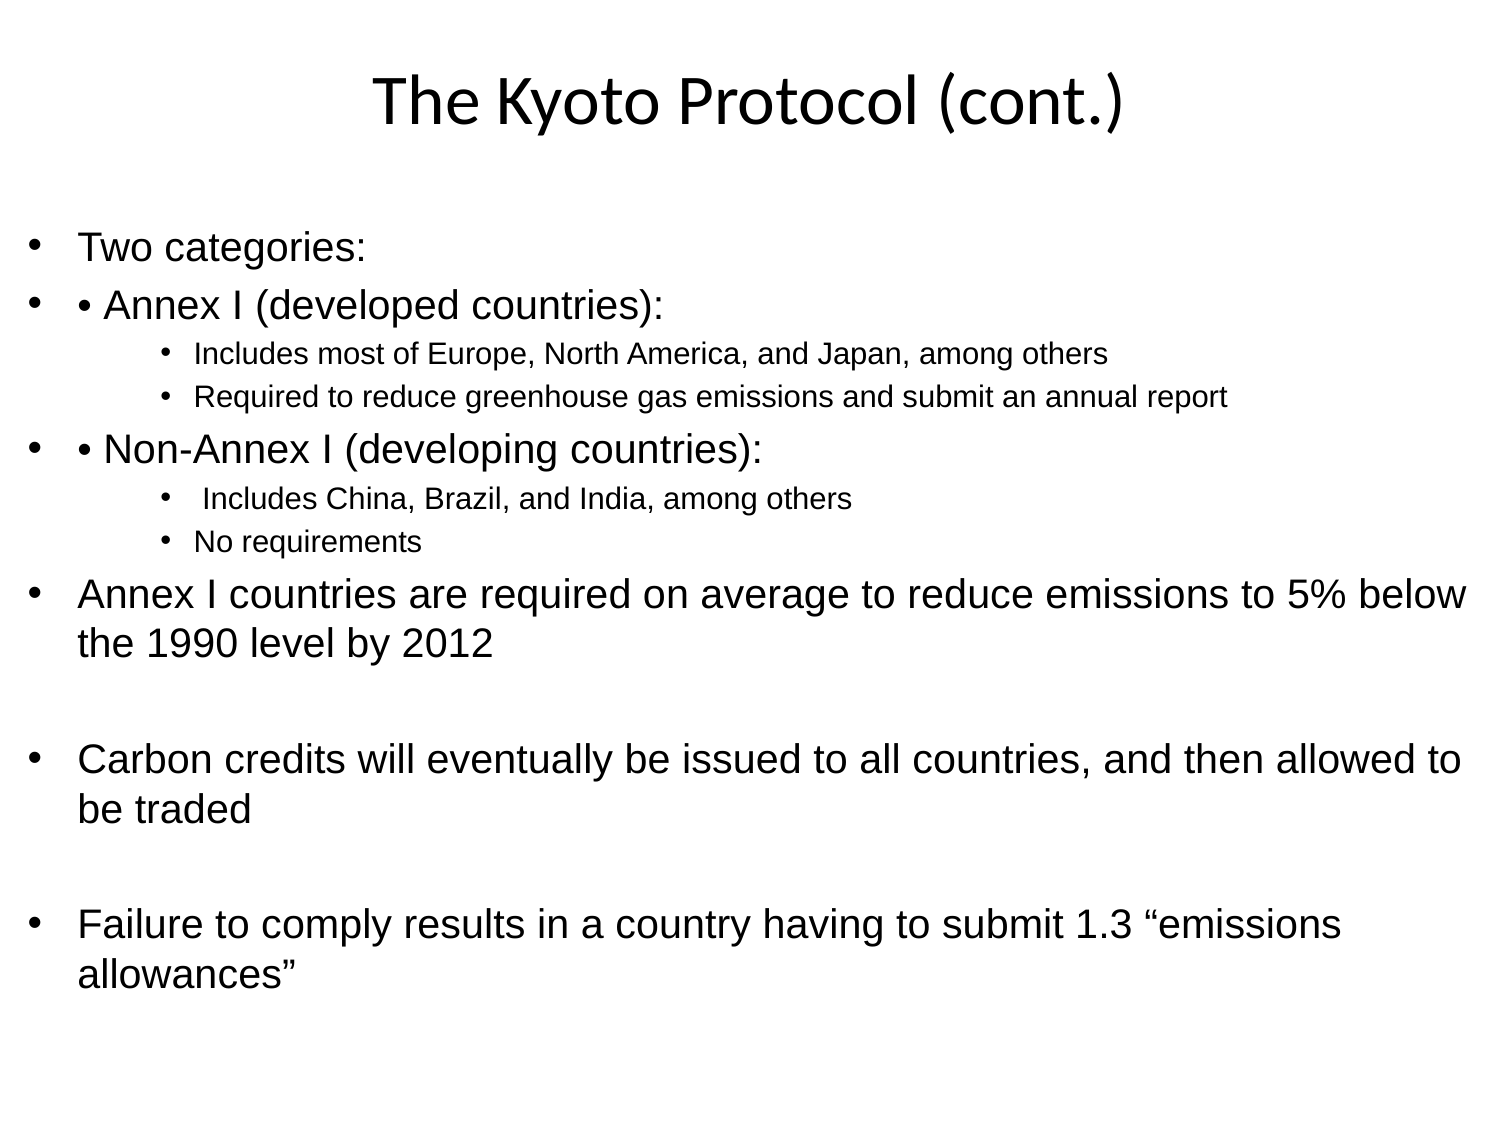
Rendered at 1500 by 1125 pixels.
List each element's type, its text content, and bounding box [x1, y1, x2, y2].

list Two categories: • Annex I (developed countries): Includes most of Europe, North America, and Japan, among others Required to reduce greenhouse gas emissions and submit an annual report • Non-Annex I (developing countries): Includes China, Brazil, and India, among others No requirements Annex I countries are required on average to reduce emissions to 5% below the 1990 level by 2012 Carbon credits will eventually be issued to all countries, and then allowed to be traded Failure to comply results in a country having to submit 1.3 “emissions allowances” [12, 212, 1500, 1005]
title The Kyoto Protocol (cont.) [75, 45, 1425, 212]
